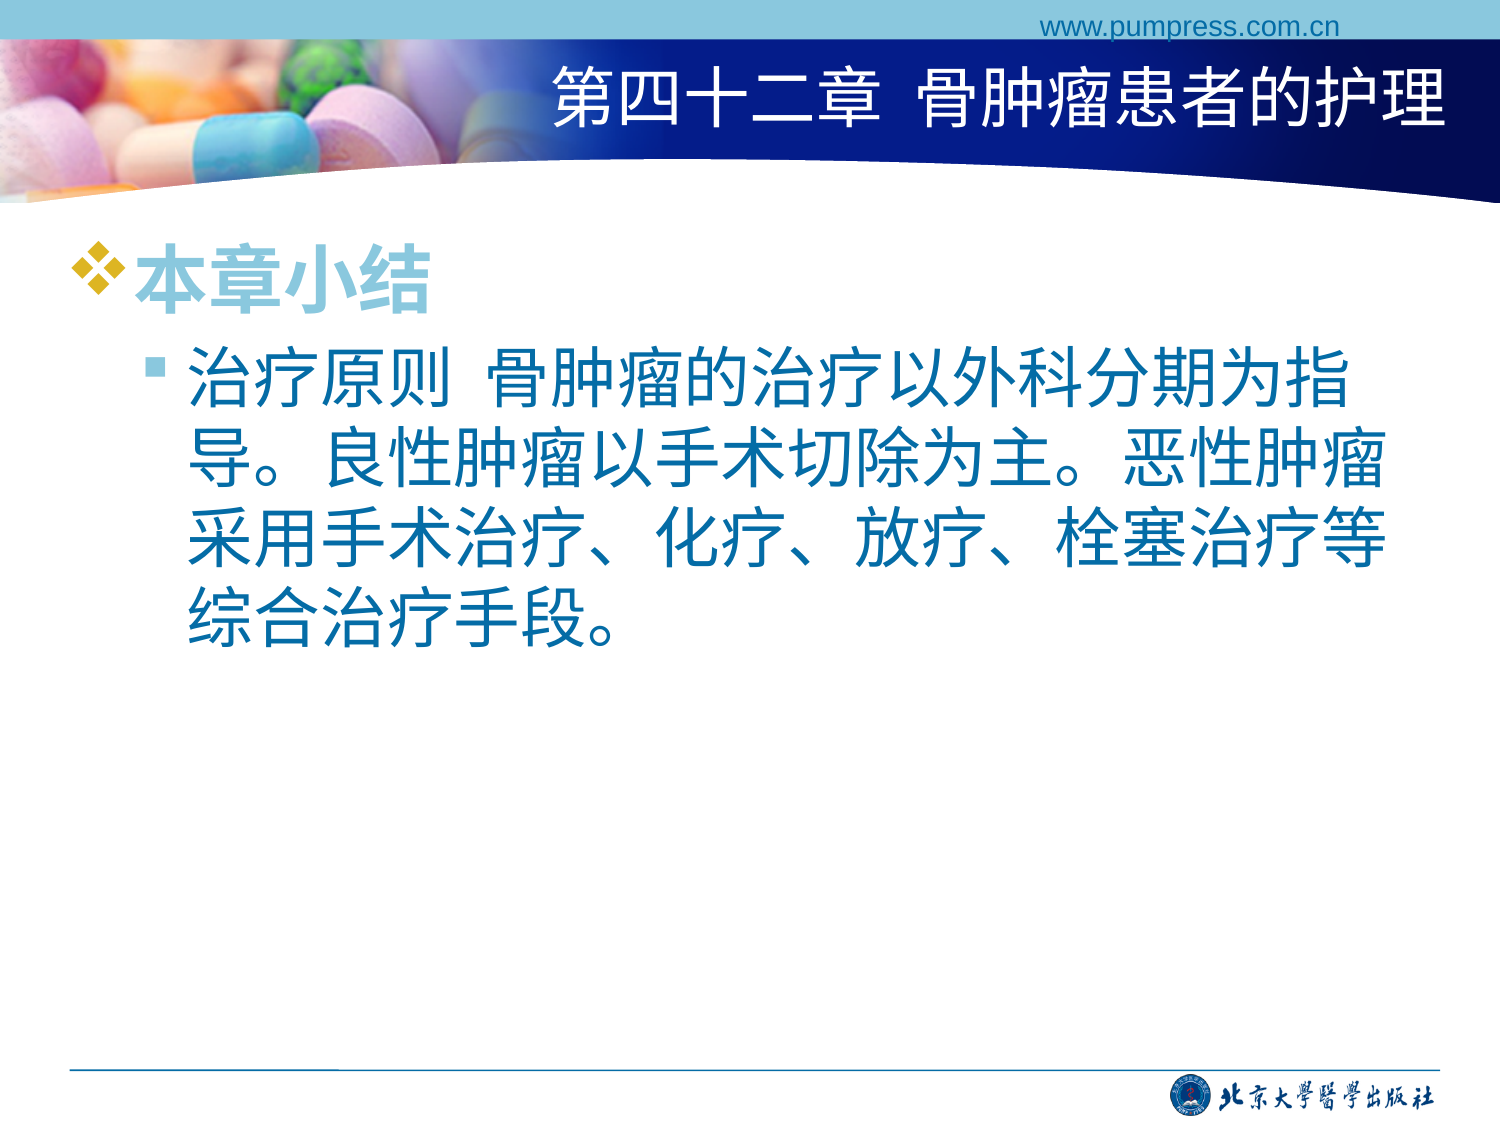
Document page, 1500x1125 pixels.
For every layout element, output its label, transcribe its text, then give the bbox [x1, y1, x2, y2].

picture [1170, 1074, 1436, 1118]
title 第四十二章 骨肿瘤患者的护理 [137, 49, 1463, 143]
list 本章小结 治疗原则 骨肿瘤的治疗以外科分期为指导。良性肿瘤以手术切除为主。恶性肿瘤采用手术治疗、化疗、放疗、栓塞治疗等综合治疗手段。 [49, 224, 1463, 1026]
picture [0, 40, 1500, 203]
slide_number www.pumpress.com.cn [1025, 0, 1463, 38]
